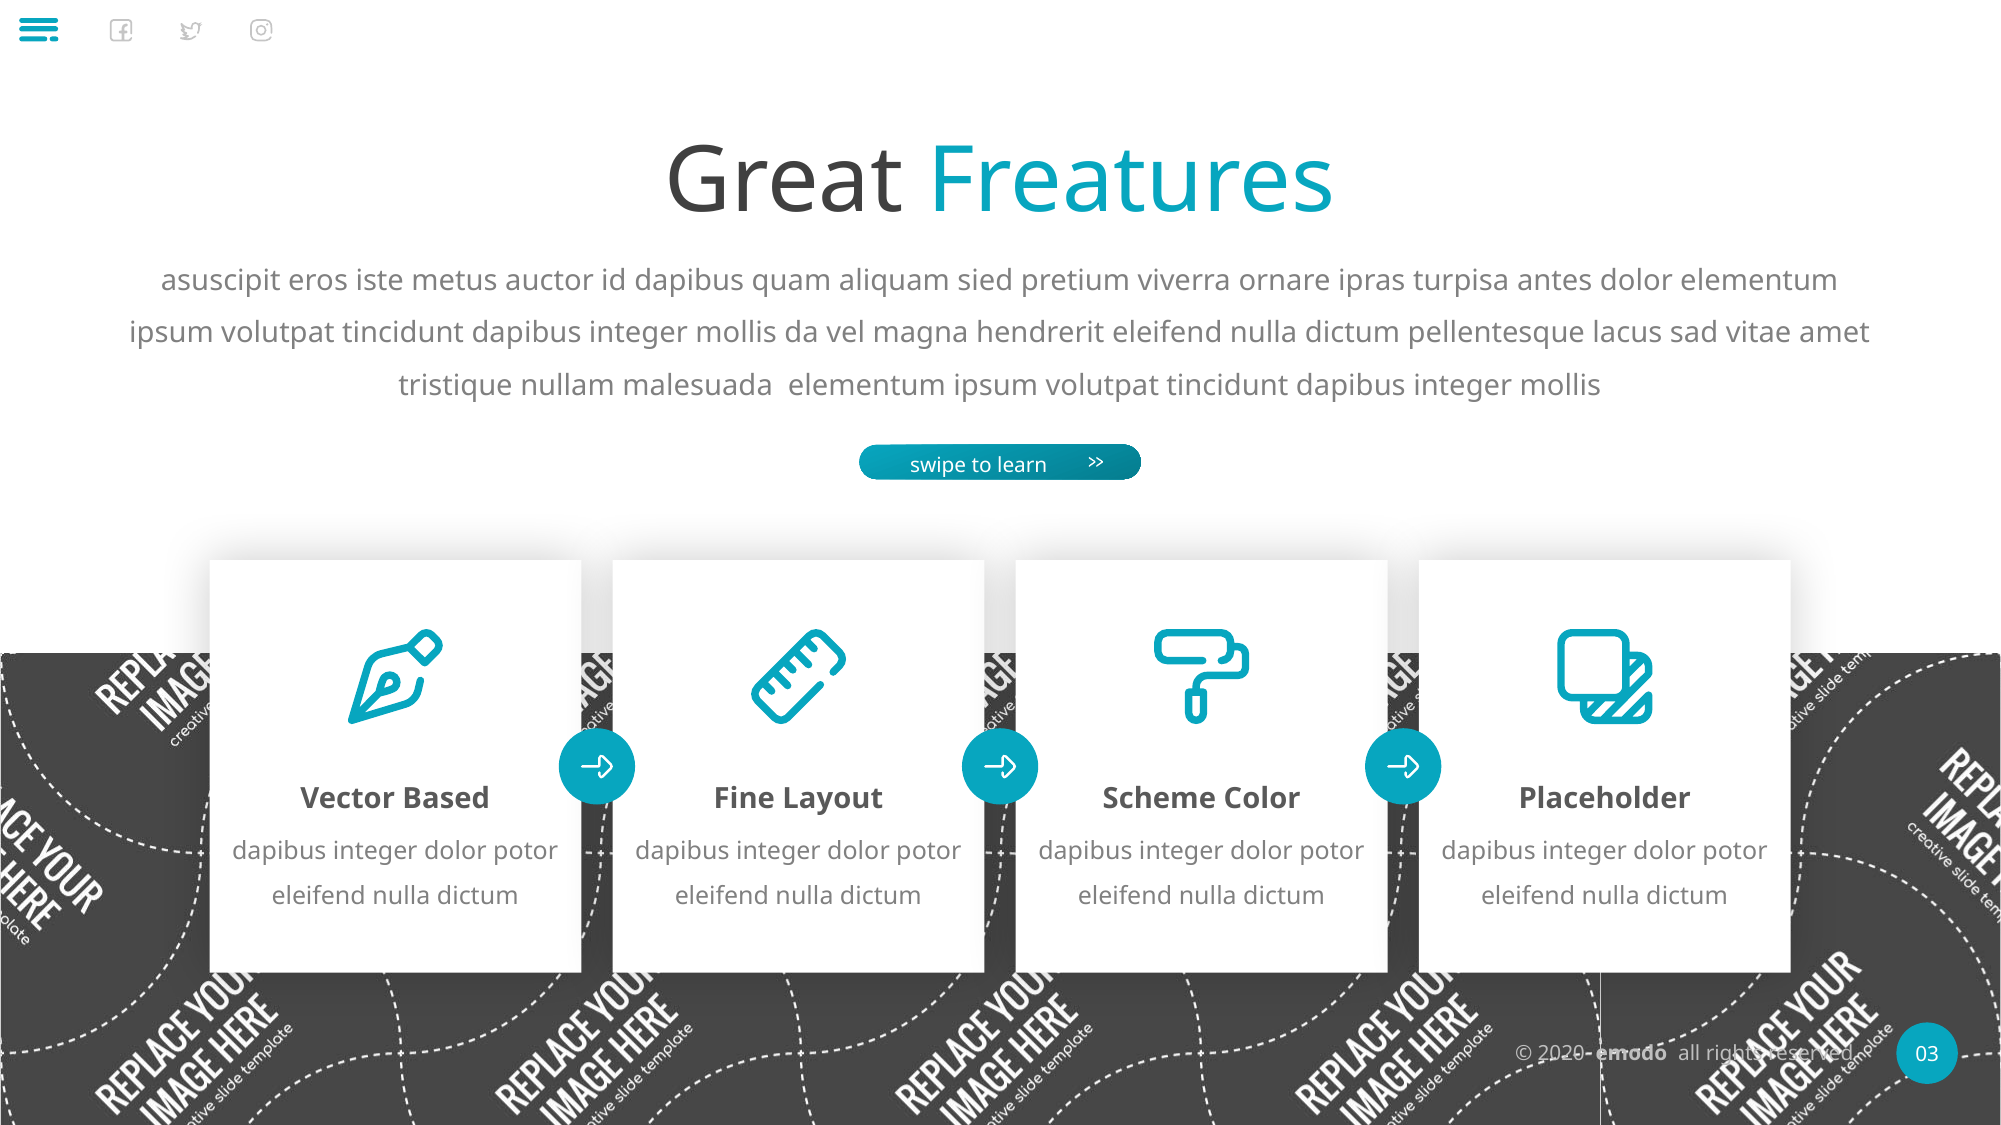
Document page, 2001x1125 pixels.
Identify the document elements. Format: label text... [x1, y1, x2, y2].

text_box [19, 17, 273, 42]
text_box Vector Based [300, 761, 491, 814]
text_box dapibus integer dolor potor eleifend nulla dictum [1033, 819, 1370, 910]
text_box [208, 559, 582, 974]
text_box dapibus integer dolor potor eleifend nulla dictum [1436, 819, 1774, 910]
text_box Scheme Color [1102, 761, 1301, 814]
text_box Placeholder [1518, 761, 1692, 814]
text_box [960, 727, 1040, 806]
text_box [984, 754, 1017, 779]
text_box [348, 629, 443, 725]
text_box [1418, 559, 1792, 974]
text_box [1154, 629, 1250, 725]
text_box [1557, 629, 1653, 725]
text_box [1364, 727, 1443, 806]
text_box [751, 629, 847, 725]
text_box [557, 727, 637, 806]
text_box Great Freatures [550, 120, 1450, 231]
text_box [0, 653, 2001, 1125]
text_box dapibus integer dolor potor eleifend nulla dictum [630, 819, 967, 910]
text_box Fine Layout [713, 761, 884, 814]
text_box [1015, 559, 1389, 974]
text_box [1523, 1022, 1958, 1084]
text_box asuscipit eros iste metus auctor id dapibus quam aliquam sied pretium viverra ornare ipras turpisa antes dolor elementum ipsum volutpat tincidunt dapibus integer mollis da vel magna hendrerit eleifend nulla dictum pellentesque lacus sad vitae amet tristique nullam malesuada elementum ipsum volutpat tincidunt dapibus integer mollis [124, 243, 1877, 401]
text_box dapibus integer dolor potor eleifend nulla dictum [227, 819, 564, 910]
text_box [859, 431, 1141, 481]
text_box [1387, 754, 1420, 779]
text_box [580, 754, 613, 779]
text_box [612, 559, 985, 974]
